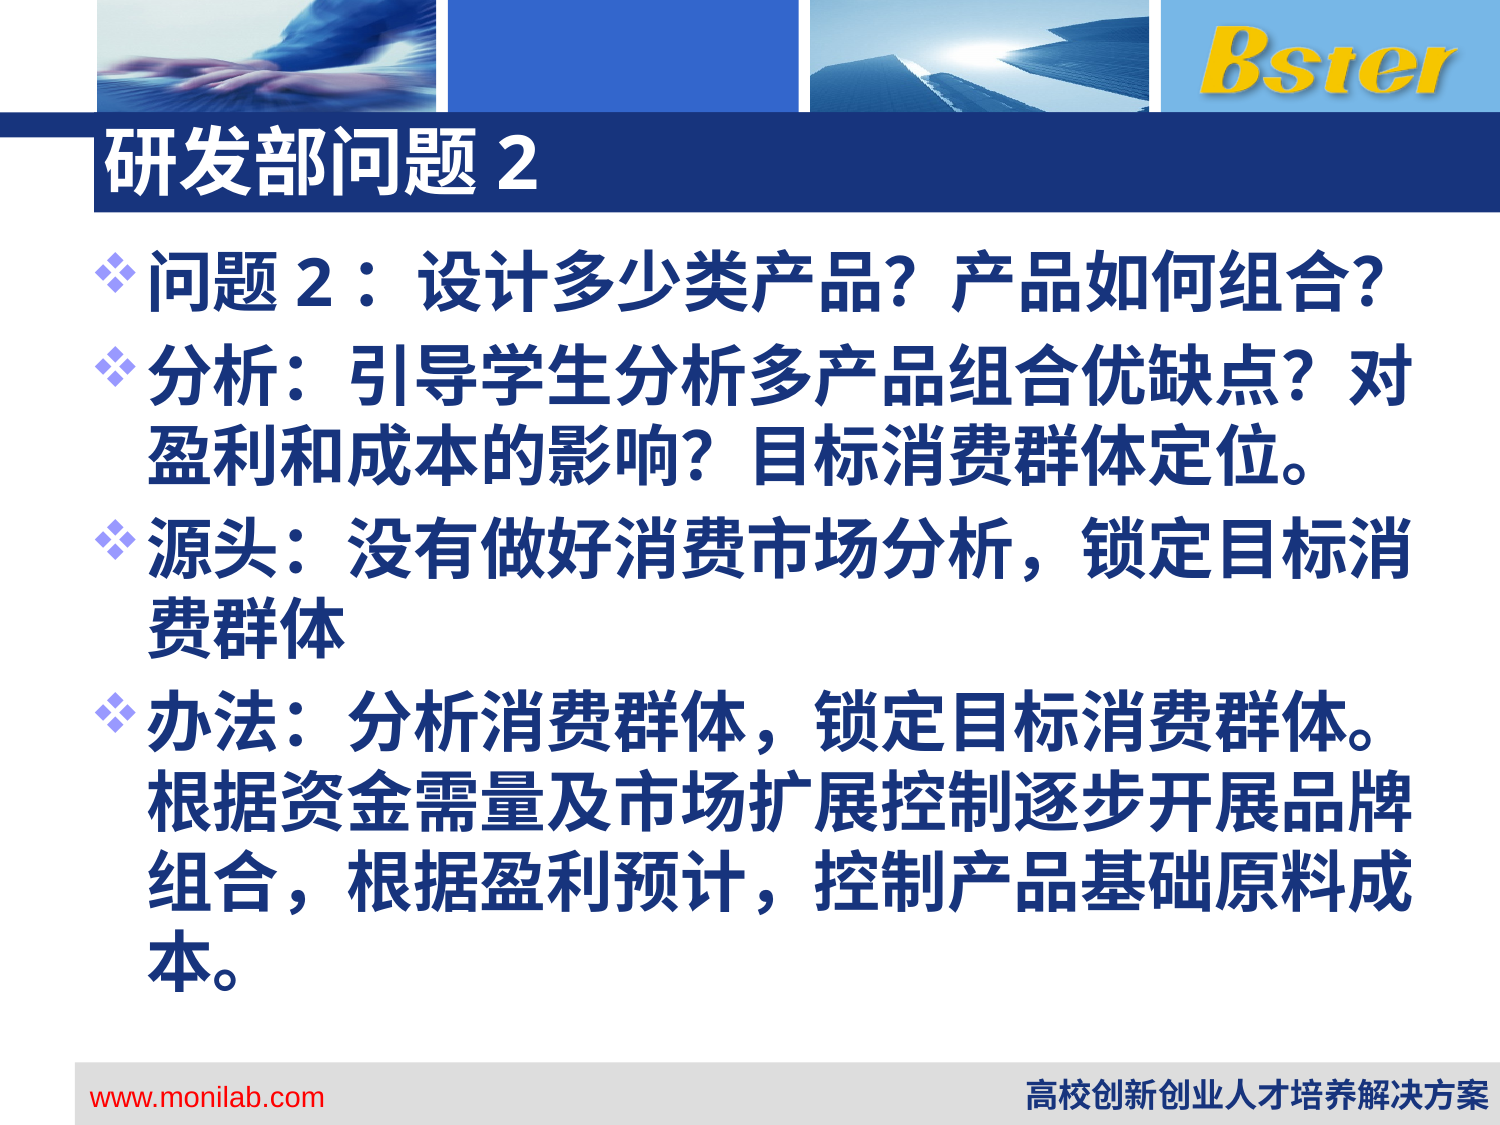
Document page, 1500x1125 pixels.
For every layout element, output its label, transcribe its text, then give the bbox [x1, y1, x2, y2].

picture [810, 0, 1150, 112]
picture [1199, 26, 1458, 94]
picture [97, 0, 437, 112]
title 研发部问题2 [88, 113, 1369, 206]
list 问题2：设计多少类产品？产品如何组合？ 分析：引导学生分析多产品组合优缺点？对盈利和成本的影响？目标消费群体定位。 源头：没有做好消费市场分析，锁定目标消费群体 办法：分析消费群体，锁定目标消费群体。根据资金需量及市场扩展控制逐步开展品牌组合，根据盈利预计，控制产品基础原料成本。 [74, 232, 1454, 1034]
